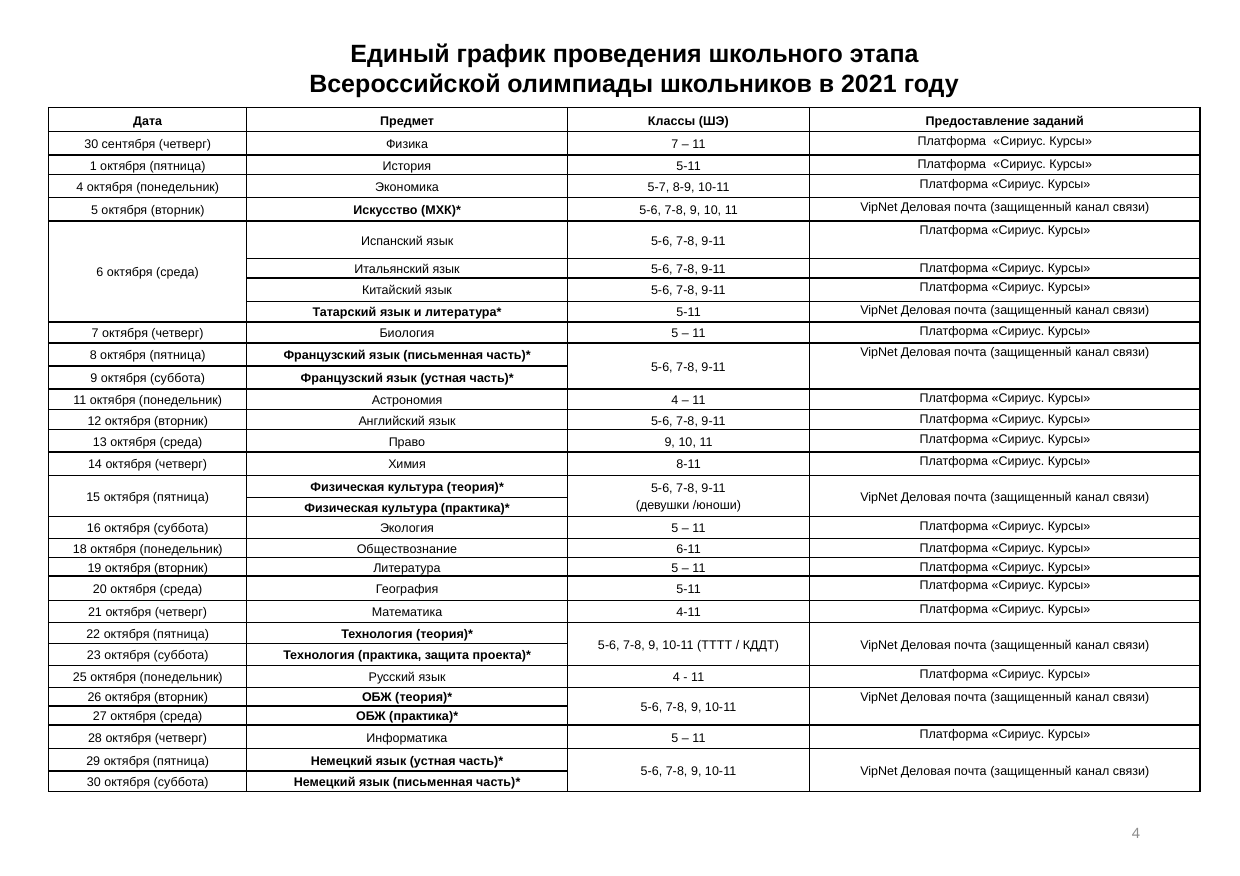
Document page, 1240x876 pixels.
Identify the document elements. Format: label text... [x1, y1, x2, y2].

table_cell Немецкий язык (письменная часть)* [247, 772, 567, 791]
table_cell Платформа «Сириус. Курсы» [810, 175, 1199, 197]
table_cell 14 октября (четверг) [49, 453, 246, 475]
table_cell 29 октября (пятница) [49, 749, 246, 770]
table_cell Русский язык [247, 666, 567, 687]
table_cell Платформа «Сириус. Курсы» [810, 279, 1199, 301]
table_cell VipNet Деловая почта (защищенный канал связи) [810, 749, 1199, 791]
table_cell Обществознание [247, 539, 567, 557]
table_cell 5-6, 7-8, 9, 10-11 [568, 688, 809, 724]
slide_number 4 [876, 811, 1156, 858]
table_cell VipNet Деловая почта (защищенный канал связи) [810, 688, 1199, 724]
table_cell 30 октября (суббота) [49, 772, 246, 791]
table_cell 5-6, 7-8, 9-11 [568, 222, 809, 258]
table_cell Платформа «Сириус. Курсы» [810, 517, 1199, 538]
table_cell Платформа «Сириус. Курсы» [810, 390, 1199, 409]
table_cell 5 – 11 [568, 517, 809, 538]
table_cell Экология [247, 517, 567, 538]
table_cell Платформа «Сириус. Курсы» [810, 453, 1199, 475]
table_cell 9, 10, 11 [568, 430, 809, 451]
table_header Предмет [247, 108, 567, 131]
table_cell Платформа «Сириус. Курсы» [810, 430, 1199, 451]
table_cell 5-6, 7-8, 9, 10, 11 [568, 198, 809, 220]
table_cell Платформа «Сириус. Курсы» [810, 577, 1199, 600]
table_cell 5 – 11 [568, 323, 809, 342]
text_box Единый график проведения школьного этапа Всероссийской олимпиады школьников в 2021 году [170, 30, 1100, 106]
table_cell 5 – 11 [568, 558, 809, 575]
table_cell Химия [247, 453, 567, 475]
table_cell Немецкий язык (устная часть)* [247, 749, 567, 770]
table_cell 8 октября (пятница) [49, 344, 246, 365]
table_cell Право [247, 430, 567, 451]
table_cell 5-6, 7-8, 9-11 [568, 259, 809, 277]
table_cell VipNet Деловая почта (защищенный канал связи) [810, 344, 1199, 388]
table_cell 7 октября (четверг) [49, 323, 246, 342]
table_cell Искусство (МХК)* [247, 198, 567, 220]
table_cell 5-11 [568, 302, 809, 321]
table_cell Технология (теория)* [247, 623, 567, 643]
table_cell Математика [247, 601, 567, 622]
table_cell 27 октября (среда) [49, 707, 246, 724]
table_cell 5-11 [568, 577, 809, 600]
table_cell 28 октября (четверг) [49, 726, 246, 748]
table_cell 5-6, 7-8, 9, 10-11 (ТТТТ / КДДТ) [568, 623, 809, 665]
table_cell 6 октября (среда) [49, 222, 246, 321]
table_cell Итальянский язык [247, 259, 567, 277]
table_cell География [247, 577, 567, 600]
table_cell История [247, 156, 567, 174]
table_cell Французский язык (письменная часть)* [247, 344, 567, 365]
table_cell 25 октября (понедельник) [49, 666, 246, 687]
table_cell 16 октября (суббота) [49, 517, 246, 538]
table_cell 11 октября (понедельник) [49, 390, 246, 409]
table_cell 5-11 [568, 156, 809, 174]
table_cell Платформа «Сириус. Курсы» [810, 259, 1199, 277]
table_cell 21 октября (четверг) [49, 601, 246, 622]
table_cell 5-7, 8-9, 10-11 [568, 175, 809, 197]
table_header Дата [49, 108, 246, 131]
table_cell 5 – 11 [568, 726, 809, 748]
table_cell 22 октября (пятница) [49, 623, 246, 643]
table_cell 6-11 [568, 539, 809, 557]
table_cell Китайский язык [247, 279, 567, 301]
table_cell Биология [247, 323, 567, 342]
table_cell Технология (практика, защита проекта)* [247, 644, 567, 665]
table_cell VipNet Деловая почта (защищенный канал связи) [810, 302, 1199, 321]
table_cell Информатика [247, 726, 567, 748]
table_cell 5 октября (вторник) [49, 198, 246, 220]
table_cell Испанский язык [247, 222, 567, 258]
table_cell Физическая культура (теория)* [247, 476, 567, 497]
table_cell 4 - 11 [568, 666, 809, 687]
table_cell Литература [247, 558, 567, 575]
table_header Классы (ШЭ) [568, 108, 809, 131]
table_cell 12 октября (вторник) [49, 410, 246, 429]
table_cell Платформа «Сириус. Курсы» [810, 726, 1199, 748]
table_cell 18 октября (понедельник) [49, 539, 246, 557]
table_cell Французский язык (устная часть)* [247, 367, 567, 388]
table_cell VipNet Деловая почта (защищенный канал связи) [810, 623, 1199, 665]
table_header Предоставление заданий [810, 108, 1199, 131]
table_cell ОБЖ (теория)* [247, 688, 567, 705]
table_cell 4-11 [568, 601, 809, 622]
table_cell 8-11 [568, 453, 809, 475]
table_cell Платформа «Сириус. Курсы» [810, 601, 1199, 622]
table_cell ОБЖ (практика)* [247, 707, 567, 724]
table_cell 9 октября (суббота) [49, 367, 246, 388]
table_cell Платформа «Сириус. Курсы» [810, 222, 1199, 258]
table_cell 7 – 11 [568, 132, 809, 154]
table_cell Платформа «Сириус. Курсы» [810, 156, 1199, 174]
table_cell Экономика [247, 175, 567, 197]
table_cell Платформа «Сириус. Курсы» [810, 132, 1199, 154]
table_cell 5-6, 7-8, 9, 10-11 [568, 749, 809, 791]
table_cell 5-6, 7-8, 9-11 [568, 344, 809, 388]
table_cell 13 октября (среда) [49, 430, 246, 451]
table_cell 5-6, 7-8, 9-11 [568, 279, 809, 301]
table_cell Татарский язык и литература* [247, 302, 567, 321]
table_cell Платформа «Сириус. Курсы» [810, 410, 1199, 429]
table_cell 15 октября (пятница) [49, 476, 246, 516]
table_cell Английский язык [247, 410, 567, 429]
table_cell 19 октября (вторник) [49, 558, 246, 575]
table_cell 4 октября (понедельник) [49, 175, 246, 197]
table_cell 1 октября (пятница) [49, 156, 246, 174]
table_cell 5-6, 7-8, 9-11 (девушки /юноши) [568, 476, 809, 516]
table_cell 26 октября (вторник) [49, 688, 246, 705]
table_cell Платформа «Сириус. Курсы» [810, 666, 1199, 687]
table_cell VipNet Деловая почта (защищенный канал связи) [810, 198, 1199, 220]
table_cell Физика [247, 132, 567, 154]
table_cell Платформа «Сириус. Курсы» [810, 558, 1199, 575]
table_cell Платформа «Сириус. Курсы» [810, 539, 1199, 557]
table_cell Физическая культура (практика)* [247, 498, 567, 516]
table_cell 23 октября (суббота) [49, 644, 246, 665]
table_cell Платформа «Сириус. Курсы» [810, 323, 1199, 342]
table_cell 20 октября (среда) [49, 577, 246, 600]
table_cell 4 – 11 [568, 390, 809, 409]
table_cell 30 сентября (четверг) [49, 132, 246, 154]
table_cell Астрономия [247, 390, 567, 409]
table_cell 5-6, 7-8, 9-11 [568, 410, 809, 429]
table_cell VipNet Деловая почта (защищенный канал связи) [810, 476, 1199, 516]
